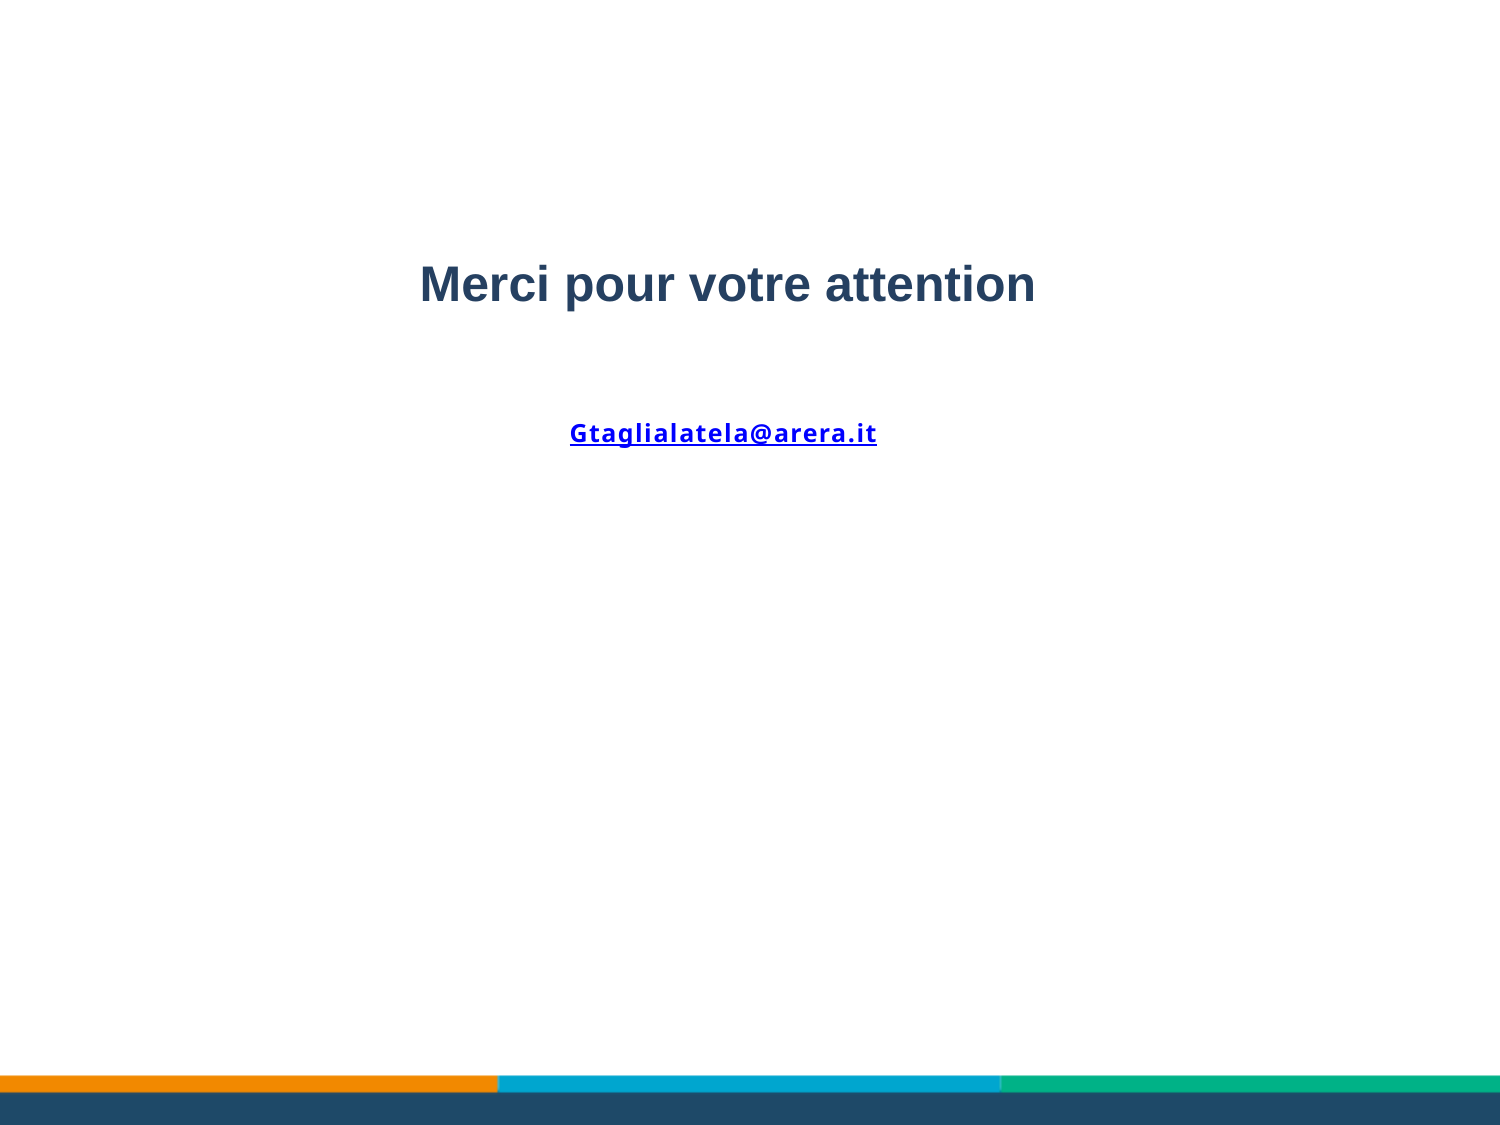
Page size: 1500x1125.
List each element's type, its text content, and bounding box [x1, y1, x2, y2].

text_box Gtaglialatela@arera.it [411, 410, 1060, 457]
picture [0, 1074, 1500, 1125]
title Merci pour votre attention [42, 214, 1429, 349]
